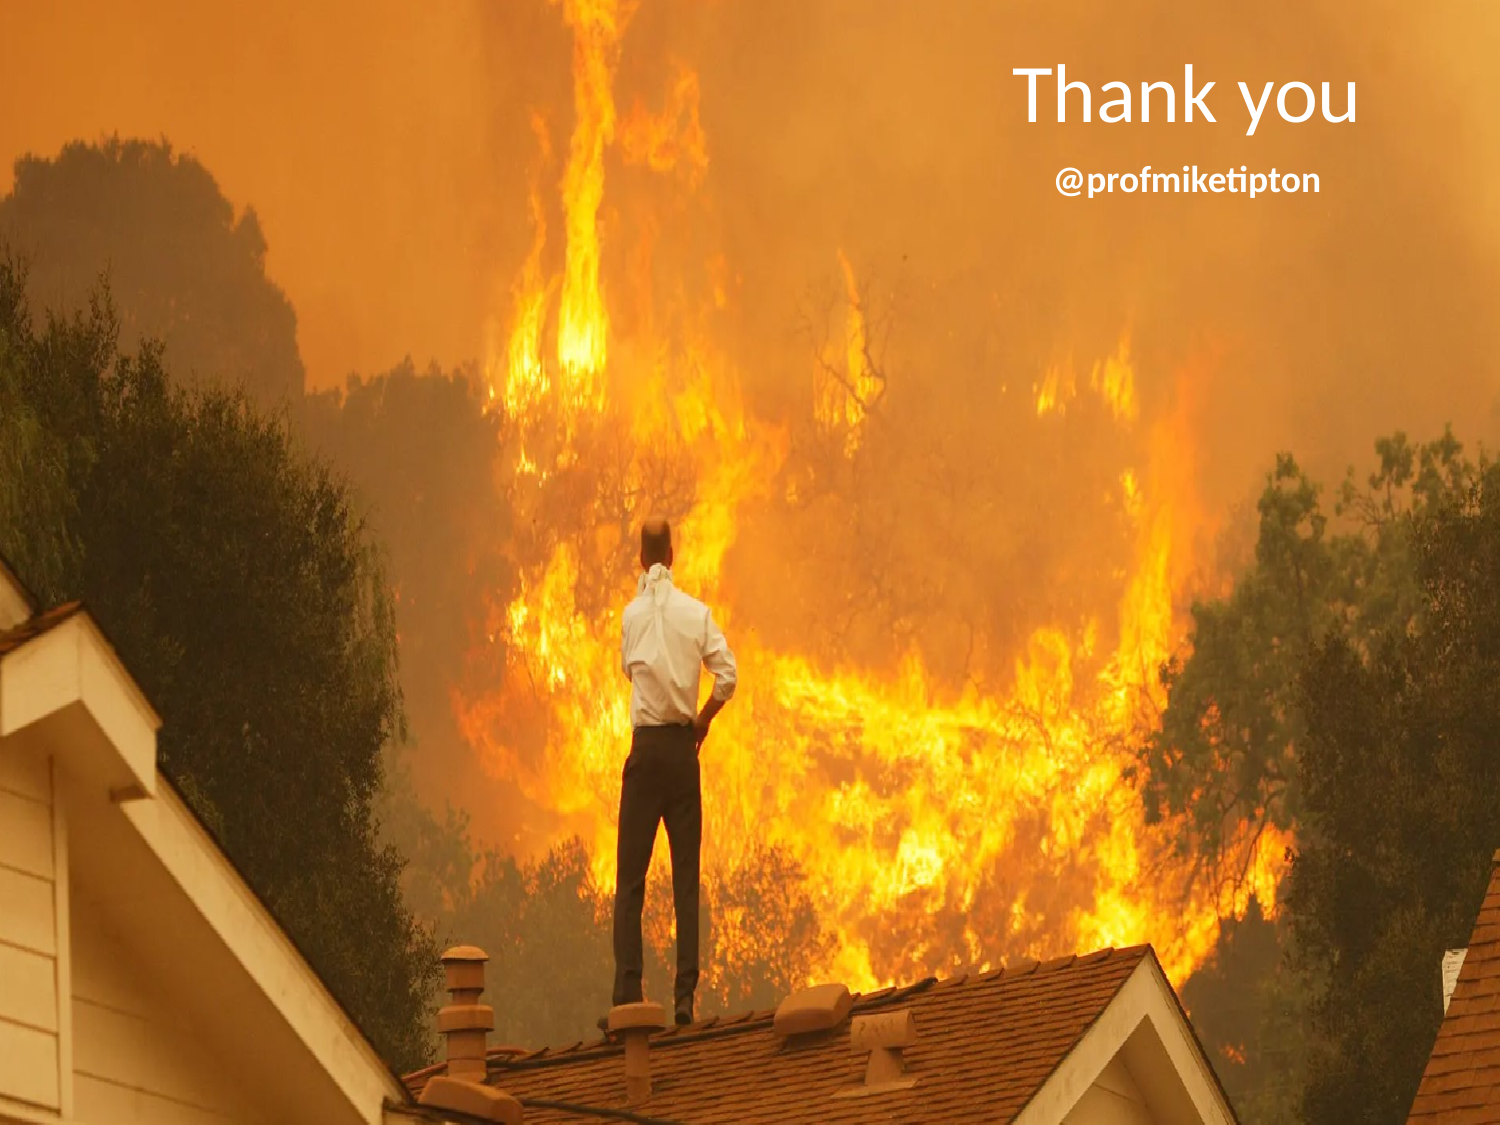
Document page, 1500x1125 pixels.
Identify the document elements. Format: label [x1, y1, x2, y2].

list [0, 0, 1500, 1125]
